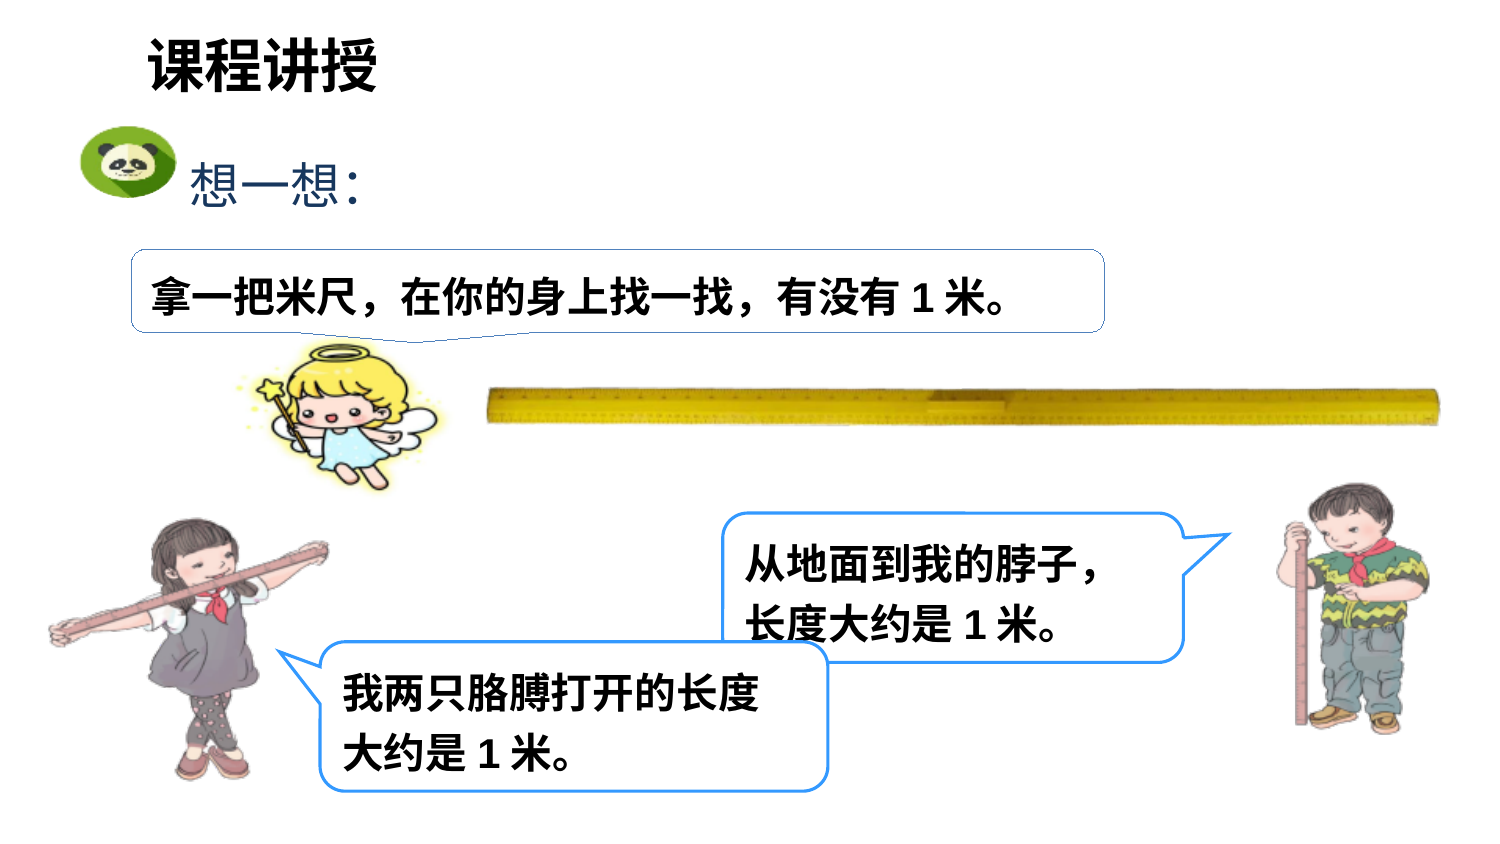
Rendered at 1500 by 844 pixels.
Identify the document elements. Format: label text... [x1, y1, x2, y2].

picture [1264, 477, 1458, 753]
picture [36, 330, 467, 792]
text_box 拿一把米尺，在你的身上找一找，有没有1米。 [131, 249, 1105, 338]
text_box 我两只胳膊打开的长度 大约是1米。 [346, 641, 828, 792]
text_box 从地面到我的脖子， 长度大约是1米。 [722, 513, 1228, 663]
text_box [78, 122, 414, 224]
text_box 课程讲授 [131, 21, 419, 107]
picture [484, 381, 1442, 431]
